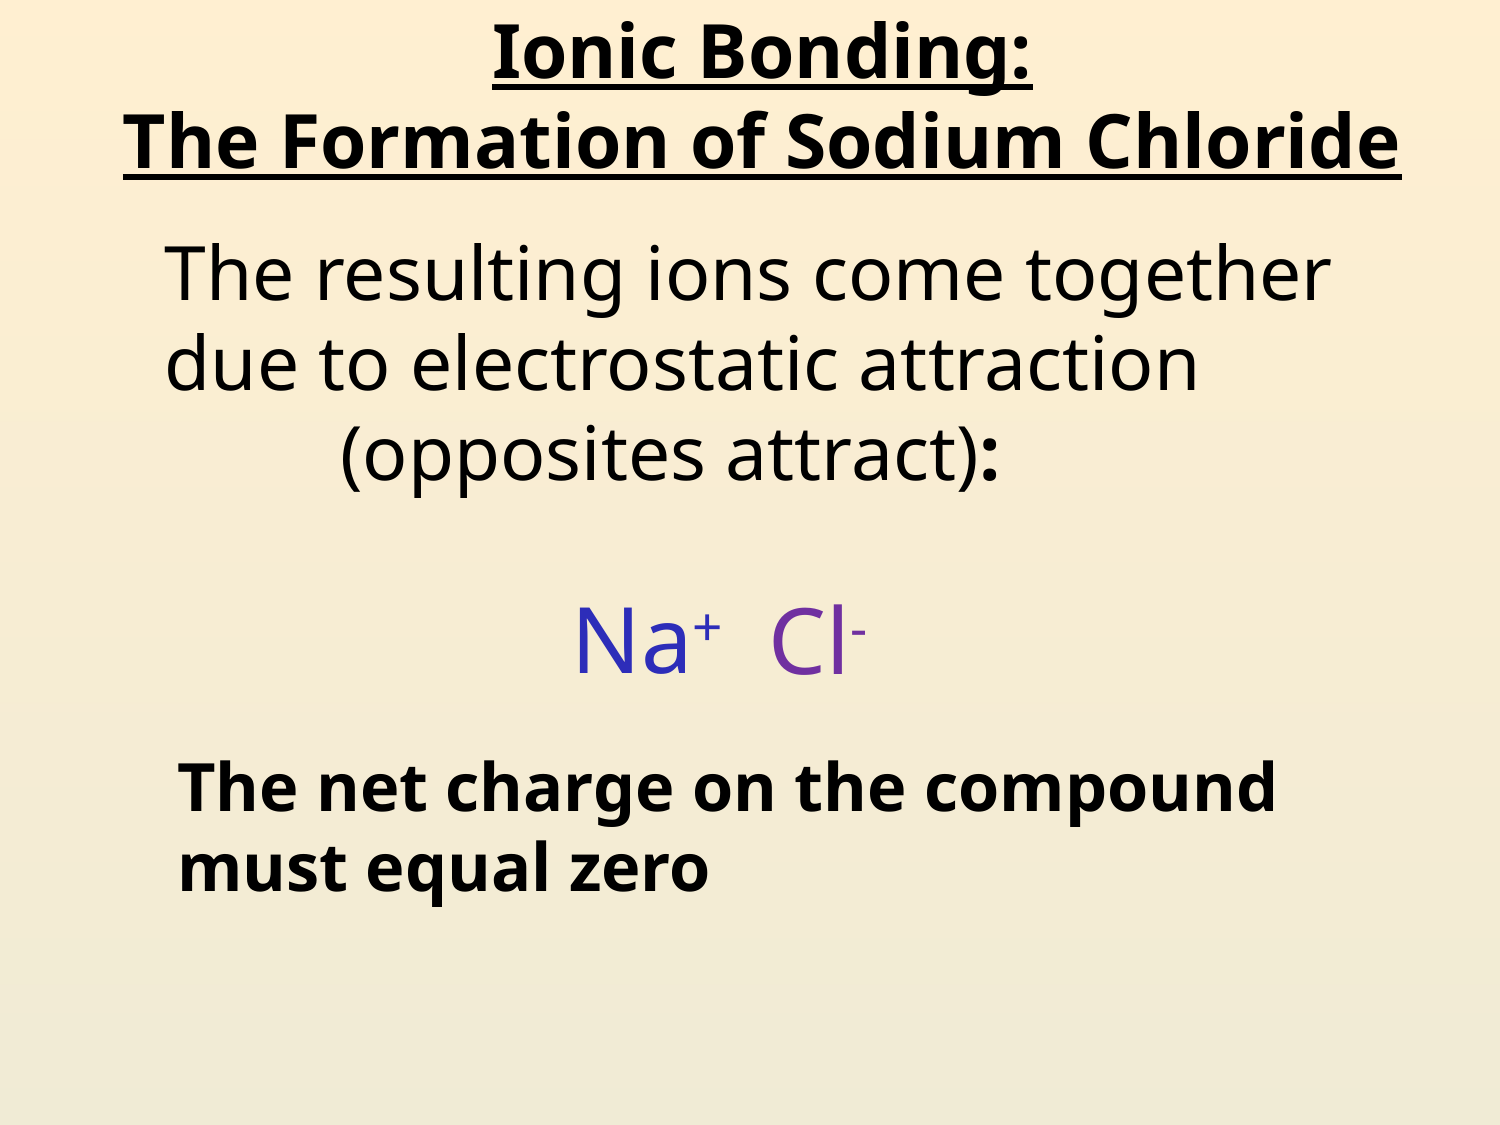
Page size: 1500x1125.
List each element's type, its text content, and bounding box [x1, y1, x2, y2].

text_box The resulting ions come together due to electrostatic attraction (opposites attract): [150, 217, 1400, 503]
text_box Na+ [537, 574, 763, 700]
title Ionic Bonding: The Formation of Sodium Chloride [87, 0, 1438, 188]
text_box The net charge on the compound must equal zero [162, 737, 1303, 913]
text_box Cl- [754, 575, 883, 701]
